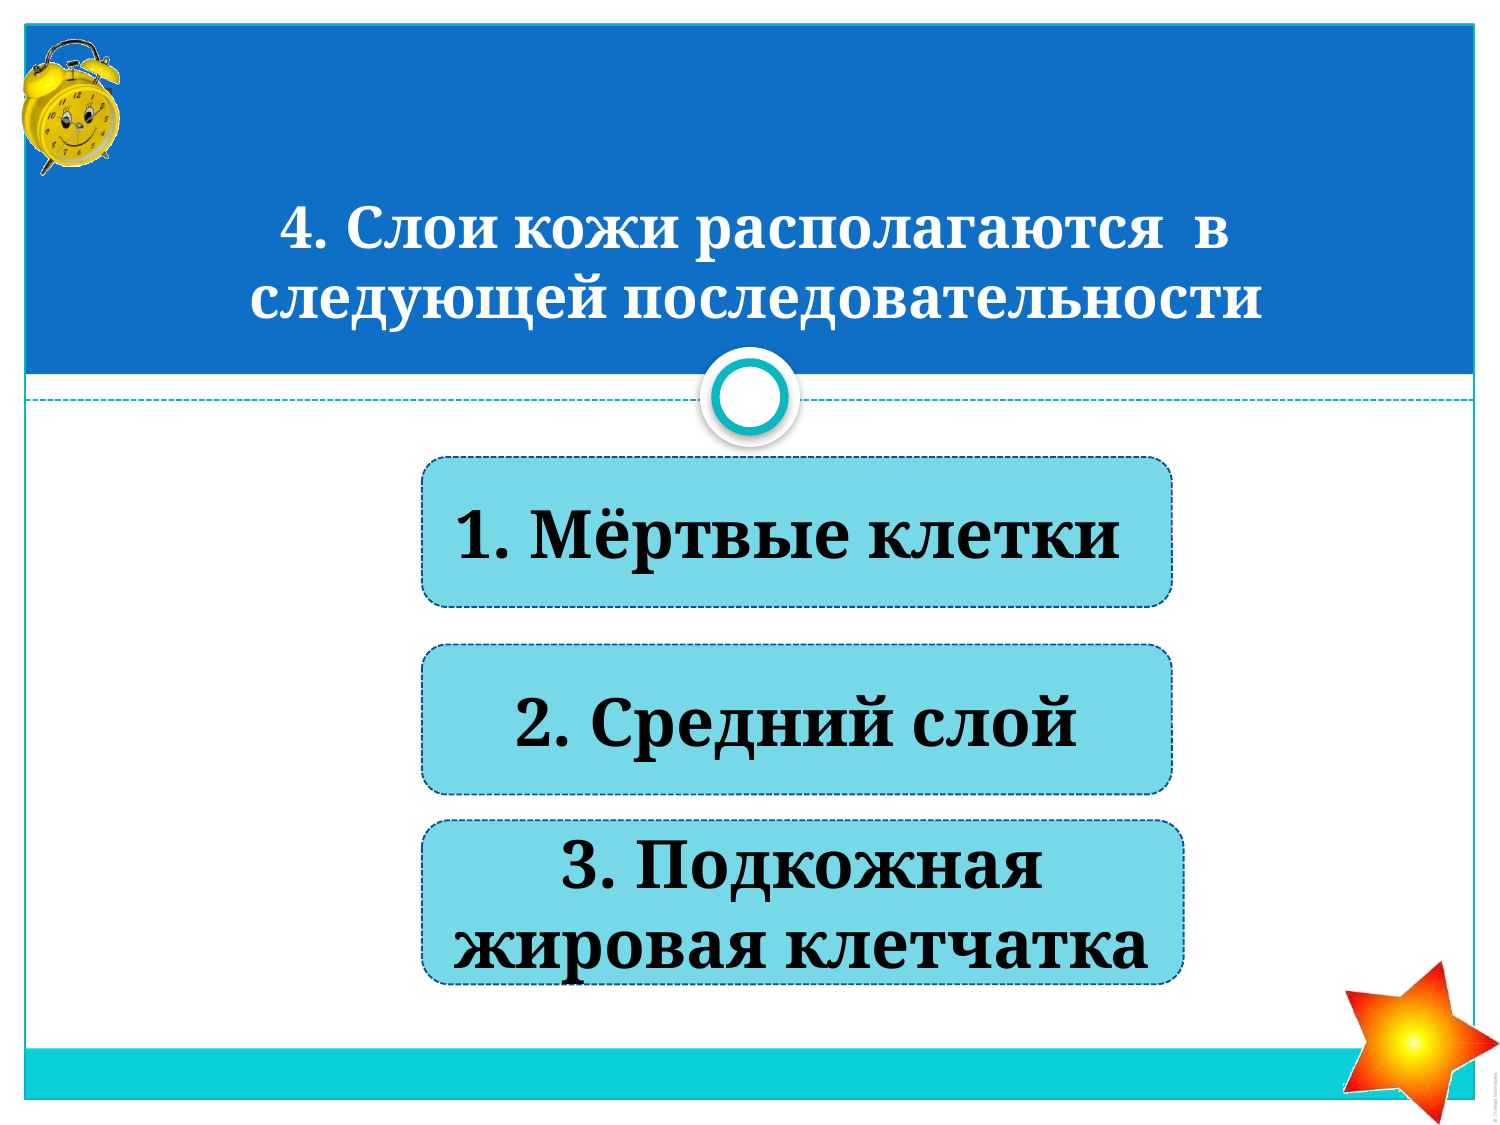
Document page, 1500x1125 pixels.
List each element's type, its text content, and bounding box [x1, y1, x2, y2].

text_box 2. Средний слой [420, 643, 1173, 796]
title 4. Слои кожи располагаются в следующей последовательности [118, 87, 1394, 338]
text_box 3. Подкожная жировая клетчатка [420, 819, 1185, 986]
text_box 1. Мёртвые клетки [420, 456, 1173, 608]
picture [1342, 960, 1500, 1125]
picture [0, 37, 141, 179]
